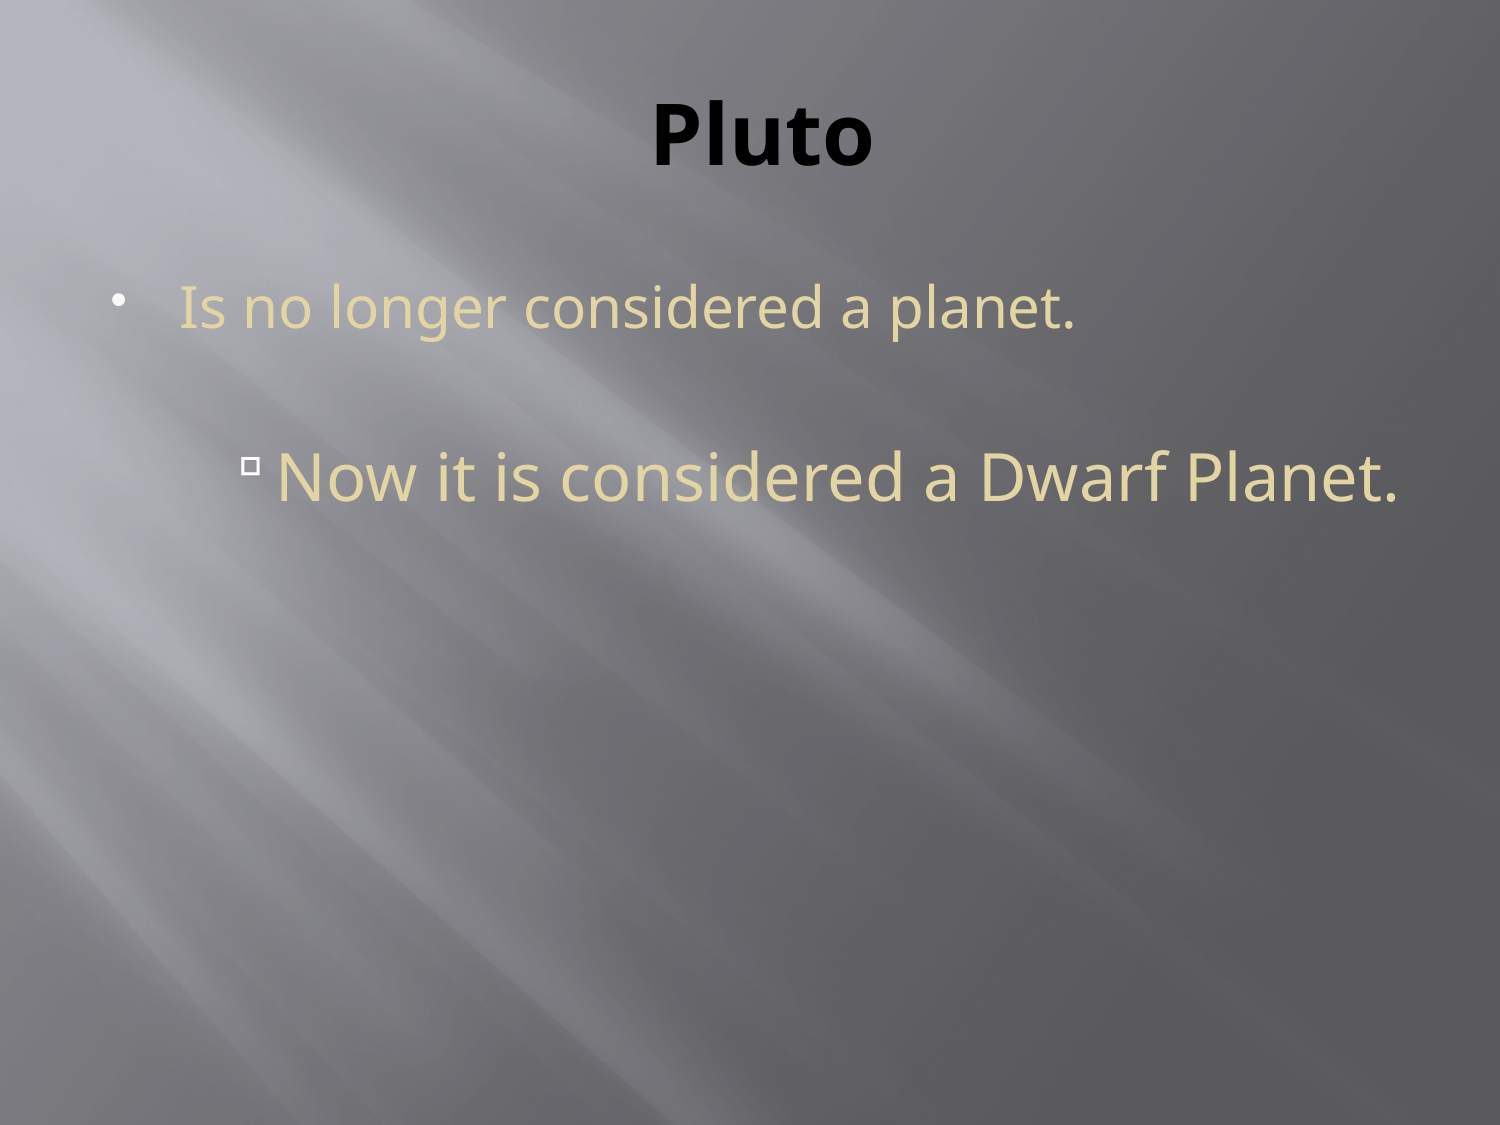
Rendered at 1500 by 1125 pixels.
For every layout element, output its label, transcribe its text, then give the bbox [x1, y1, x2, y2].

title Pluto [87, 37, 1438, 225]
list Is no longer considered a planet. Now it is considered a Dwarf Planet. [75, 262, 1425, 1035]
